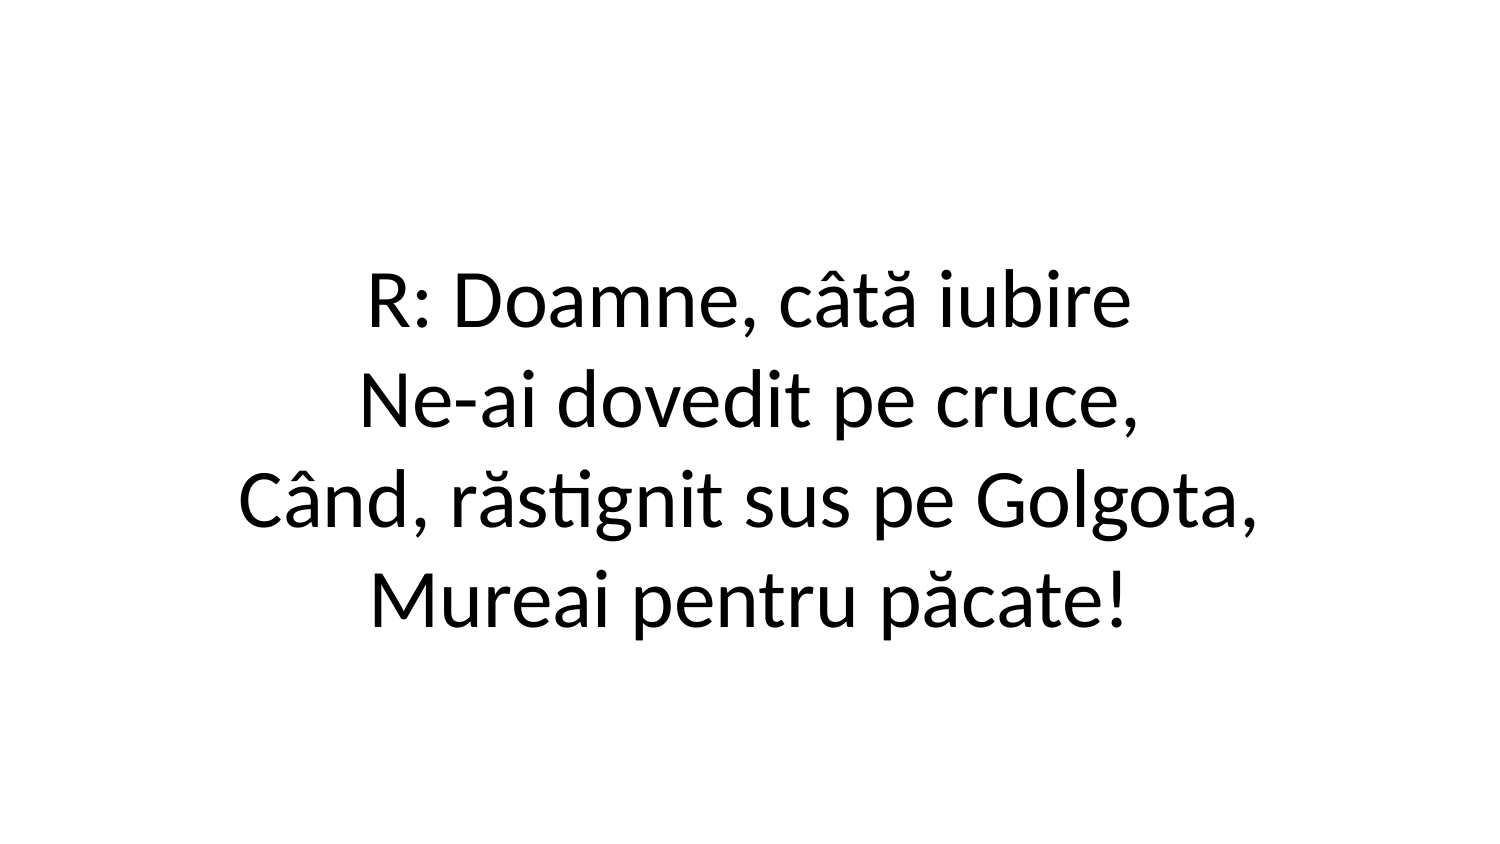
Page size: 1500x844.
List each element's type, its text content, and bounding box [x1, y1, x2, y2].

text_box R: Doamne, câtă iubire Ne-ai dovedit pe cruce, Când, răstignit sus pe Golgota, Mureai pentru păcate! [223, 192, 1277, 652]
